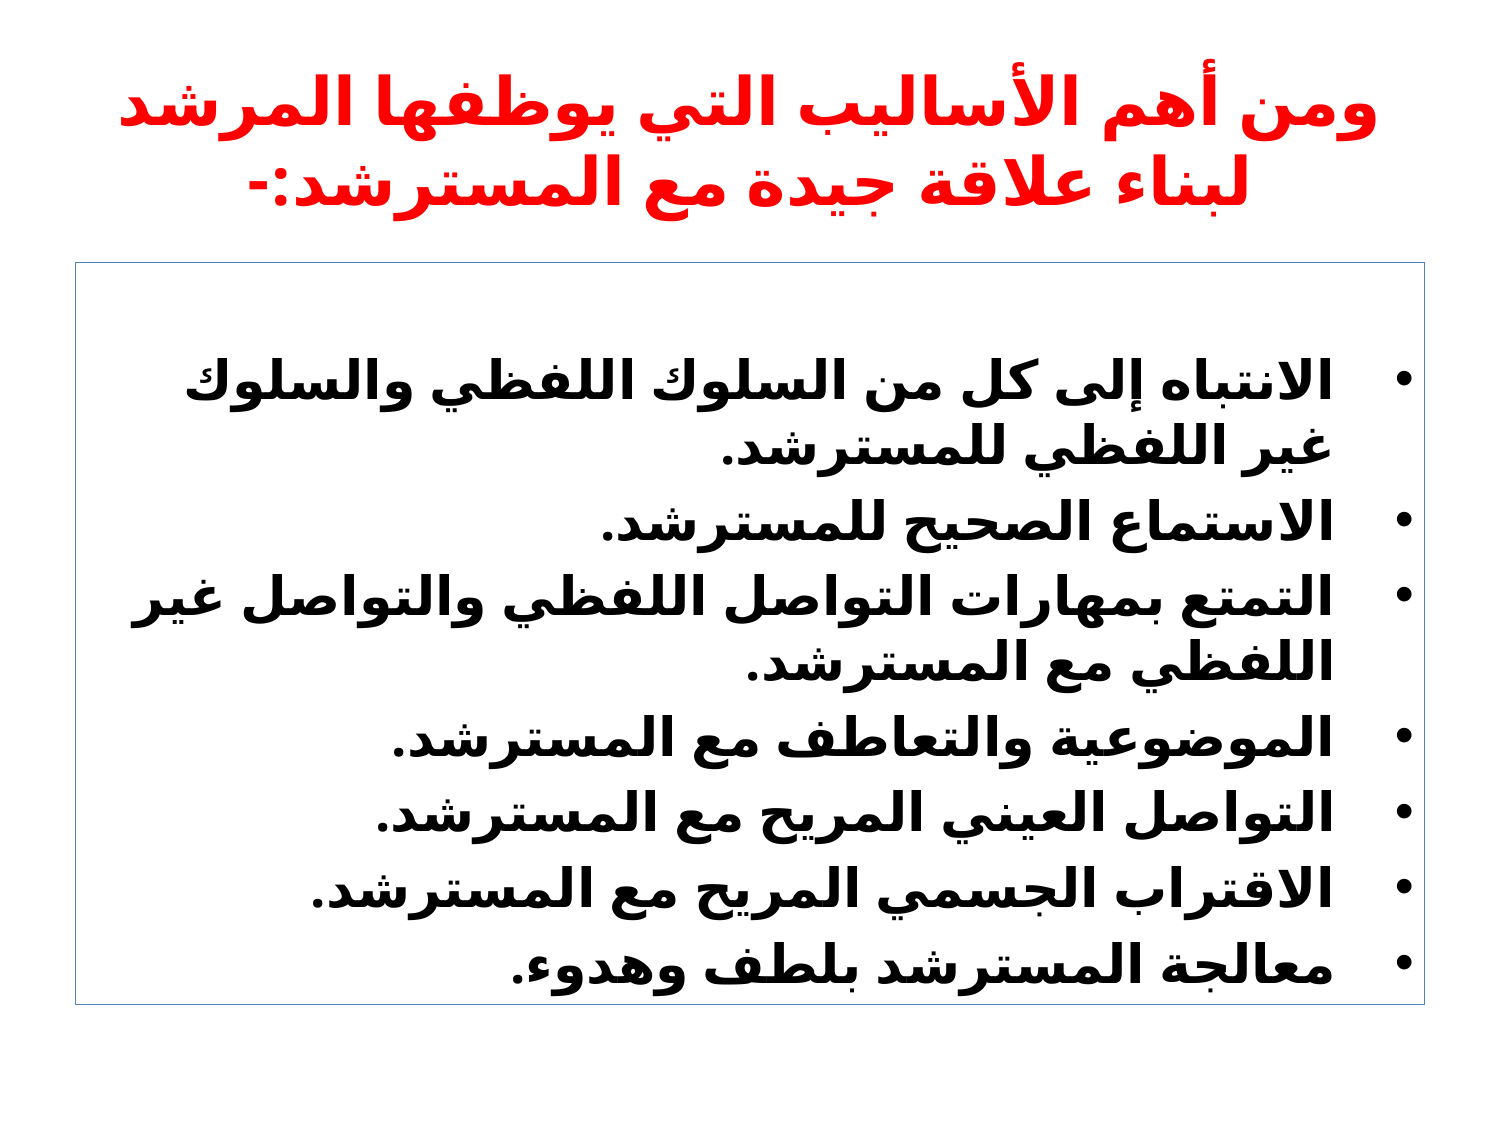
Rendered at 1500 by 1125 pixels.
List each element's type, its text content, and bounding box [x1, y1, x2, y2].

title ومن أهم الأساليب التي يوظفها المرشد لبناء علاقة جيدة مع المسترشد:- [75, 45, 1425, 233]
list الانتباه إلى كل من السلوك اللفظي والسلوك غير اللفظي للمسترشد. الاستماع الصحيح للمسترشد. التمتع بمهارات التواصل اللفظي والتواصل غير اللفظي مع المسترشد. الموضوعية والتعاطف مع المسترشد. التواصل العيني المريح مع المسترشد. الاقتراب الجسمي المريح مع المسترشد. معالجة المسترشد بلطف وهدوء. [75, 262, 1425, 1005]
